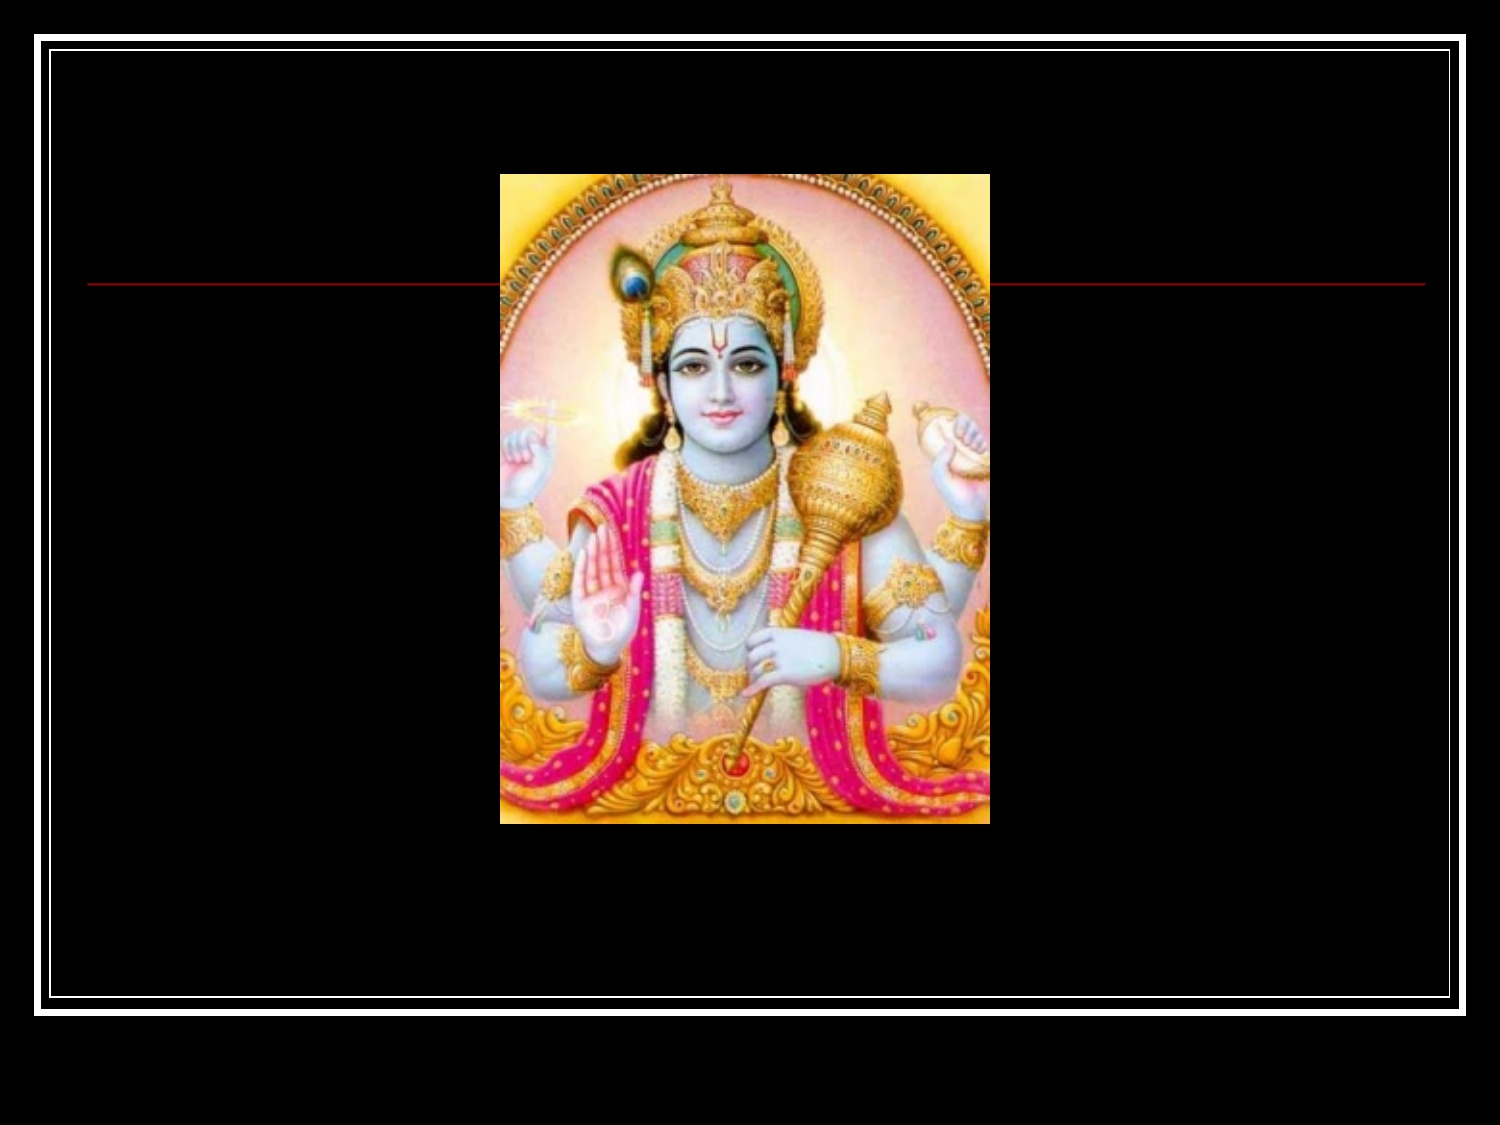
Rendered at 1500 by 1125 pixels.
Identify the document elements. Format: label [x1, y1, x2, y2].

picture [499, 174, 990, 824]
